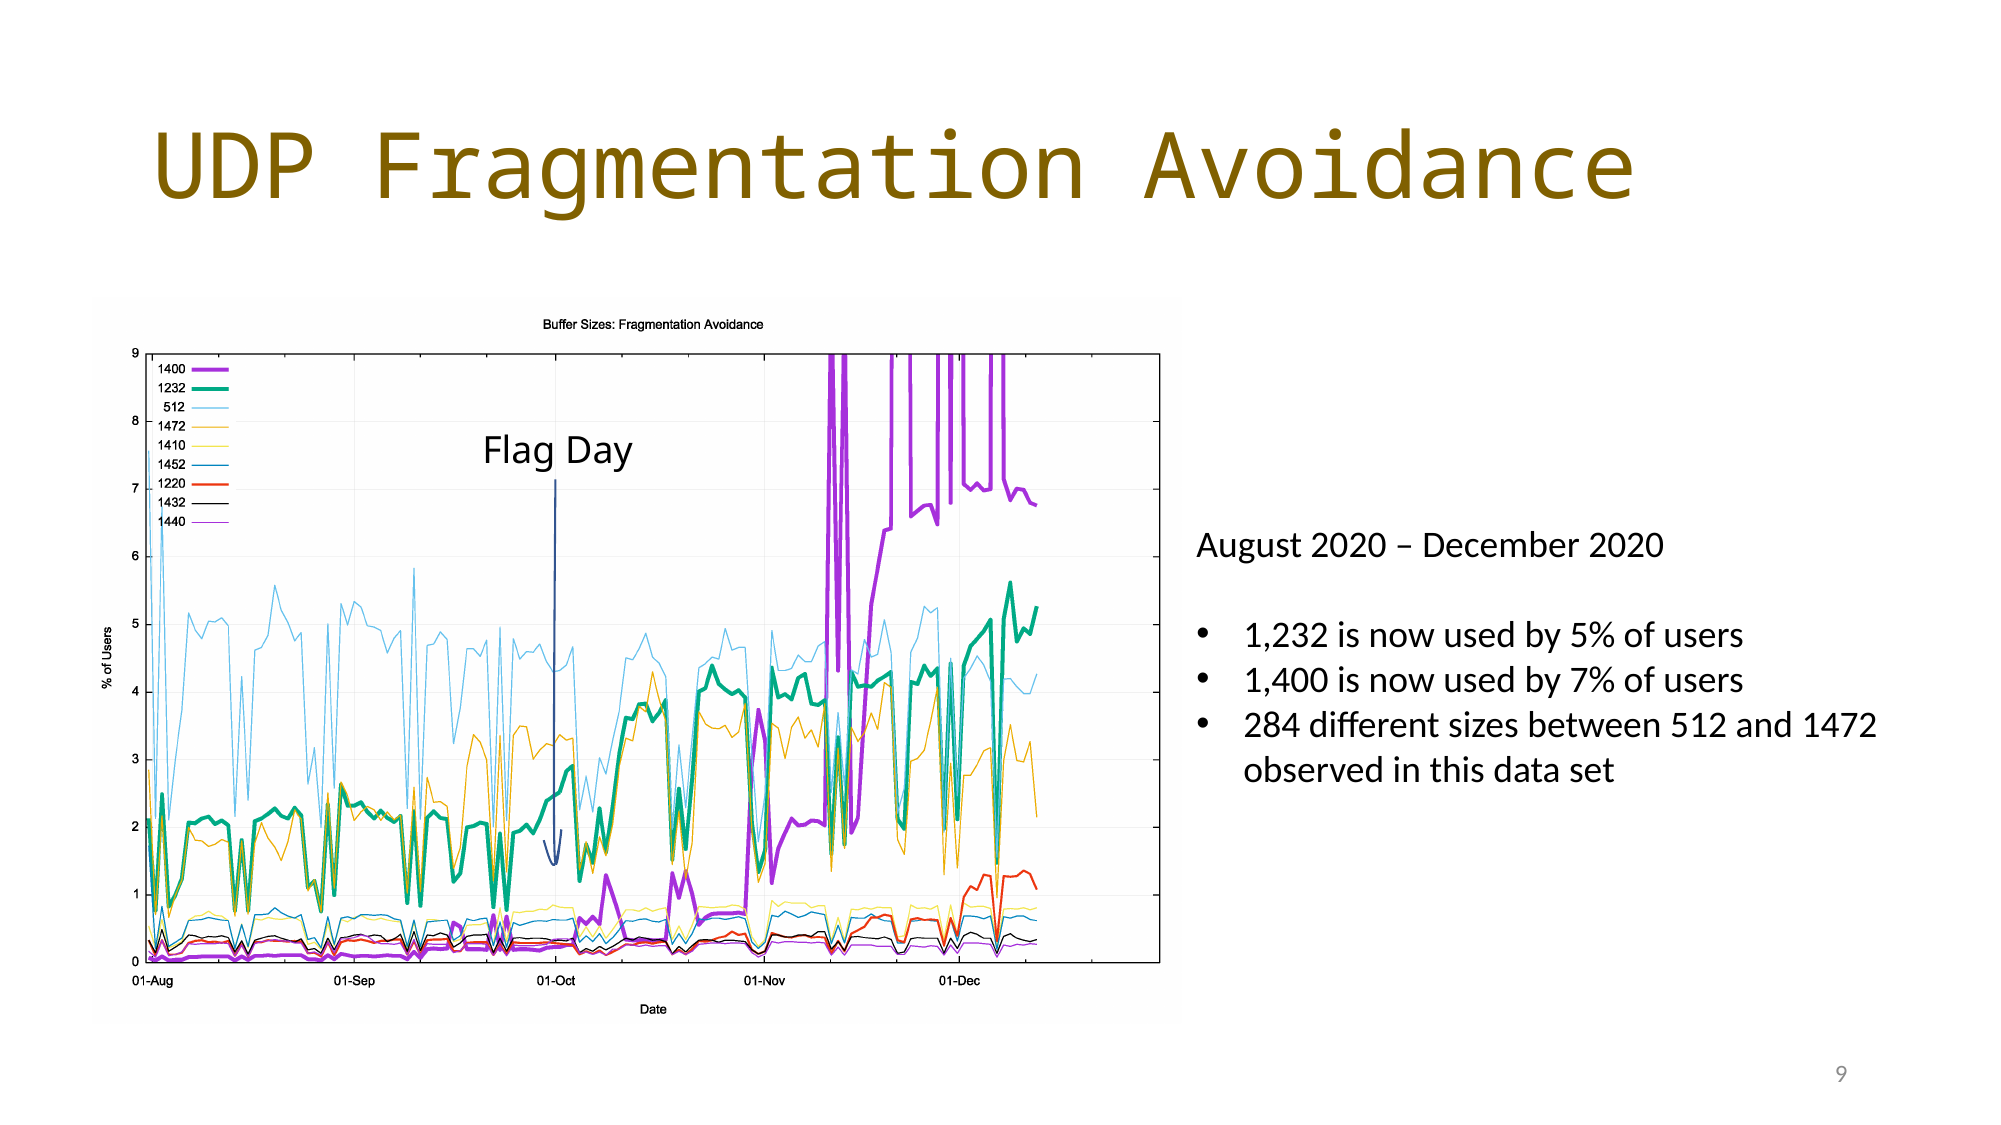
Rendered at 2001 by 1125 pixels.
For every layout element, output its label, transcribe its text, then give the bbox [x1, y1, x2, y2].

slide_number 9 [1412, 1042, 1863, 1103]
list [92, 297, 1182, 1024]
text_box August 2020 – December 2020 1,232 is now used by 5% of users 1,400 is now used by 7% of users 284 different sizes between 512 and 1472 observed in this data set [1182, 513, 1951, 798]
title UDP Fragmentation Avoidance [137, 59, 1863, 278]
